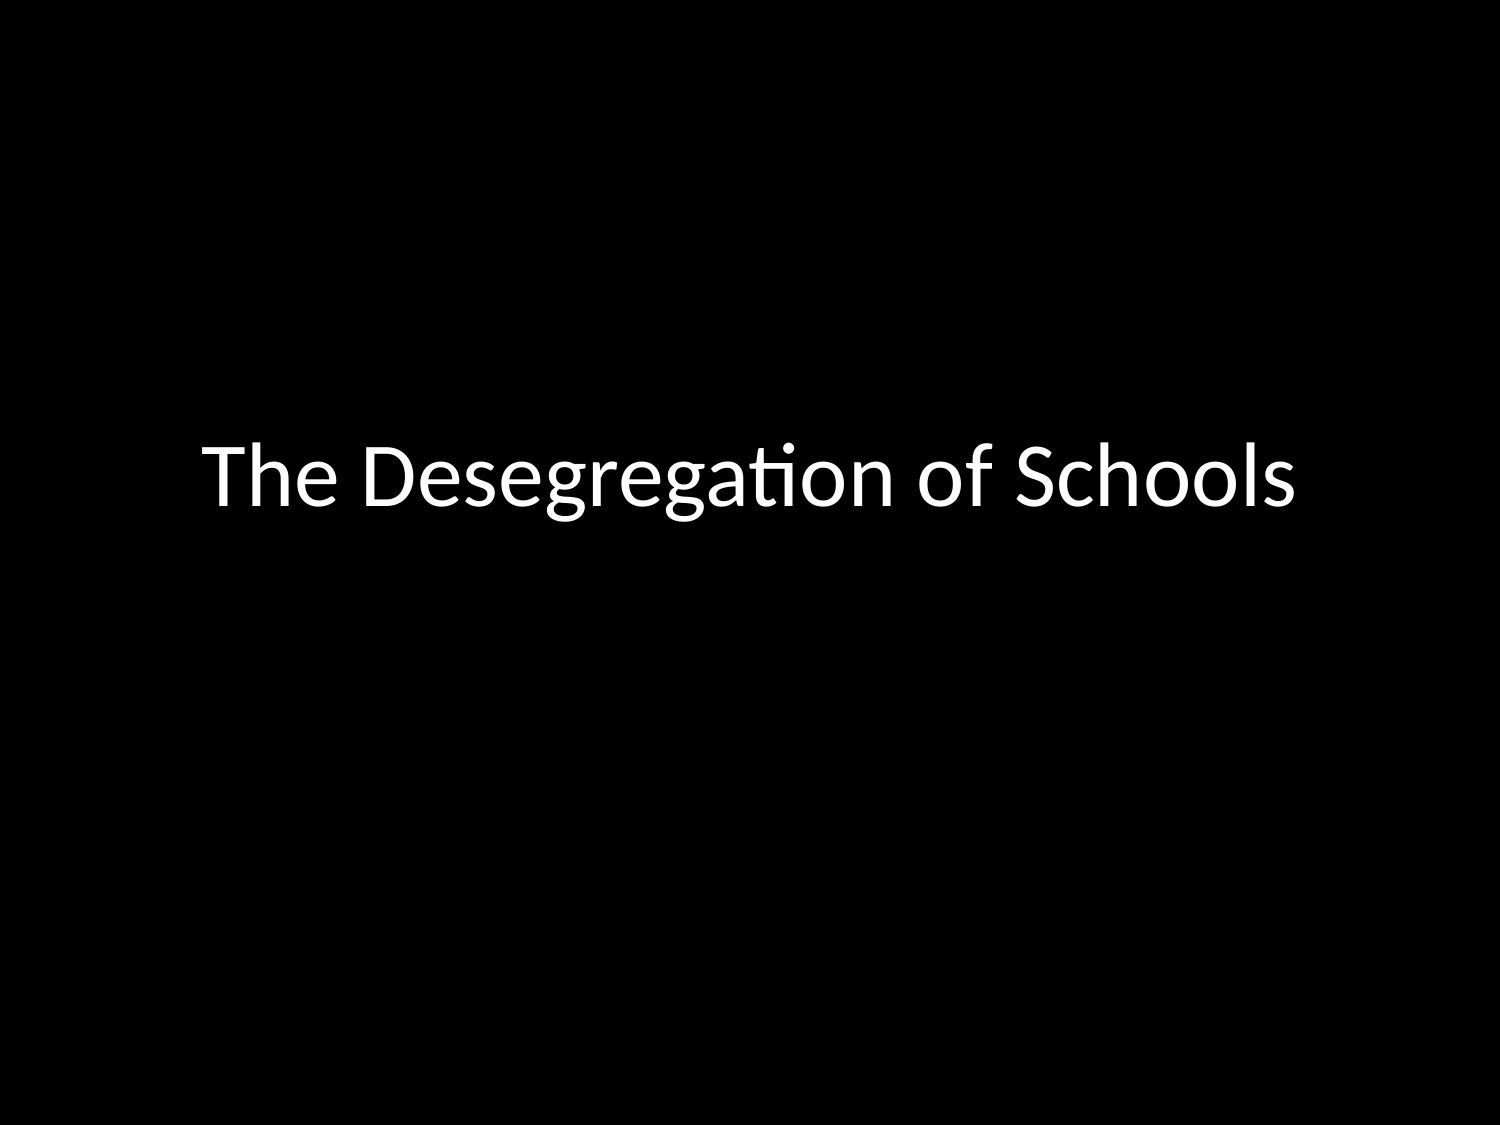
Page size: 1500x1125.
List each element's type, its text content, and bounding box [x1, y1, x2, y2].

title The Desegregation of Schools [112, 349, 1388, 591]
